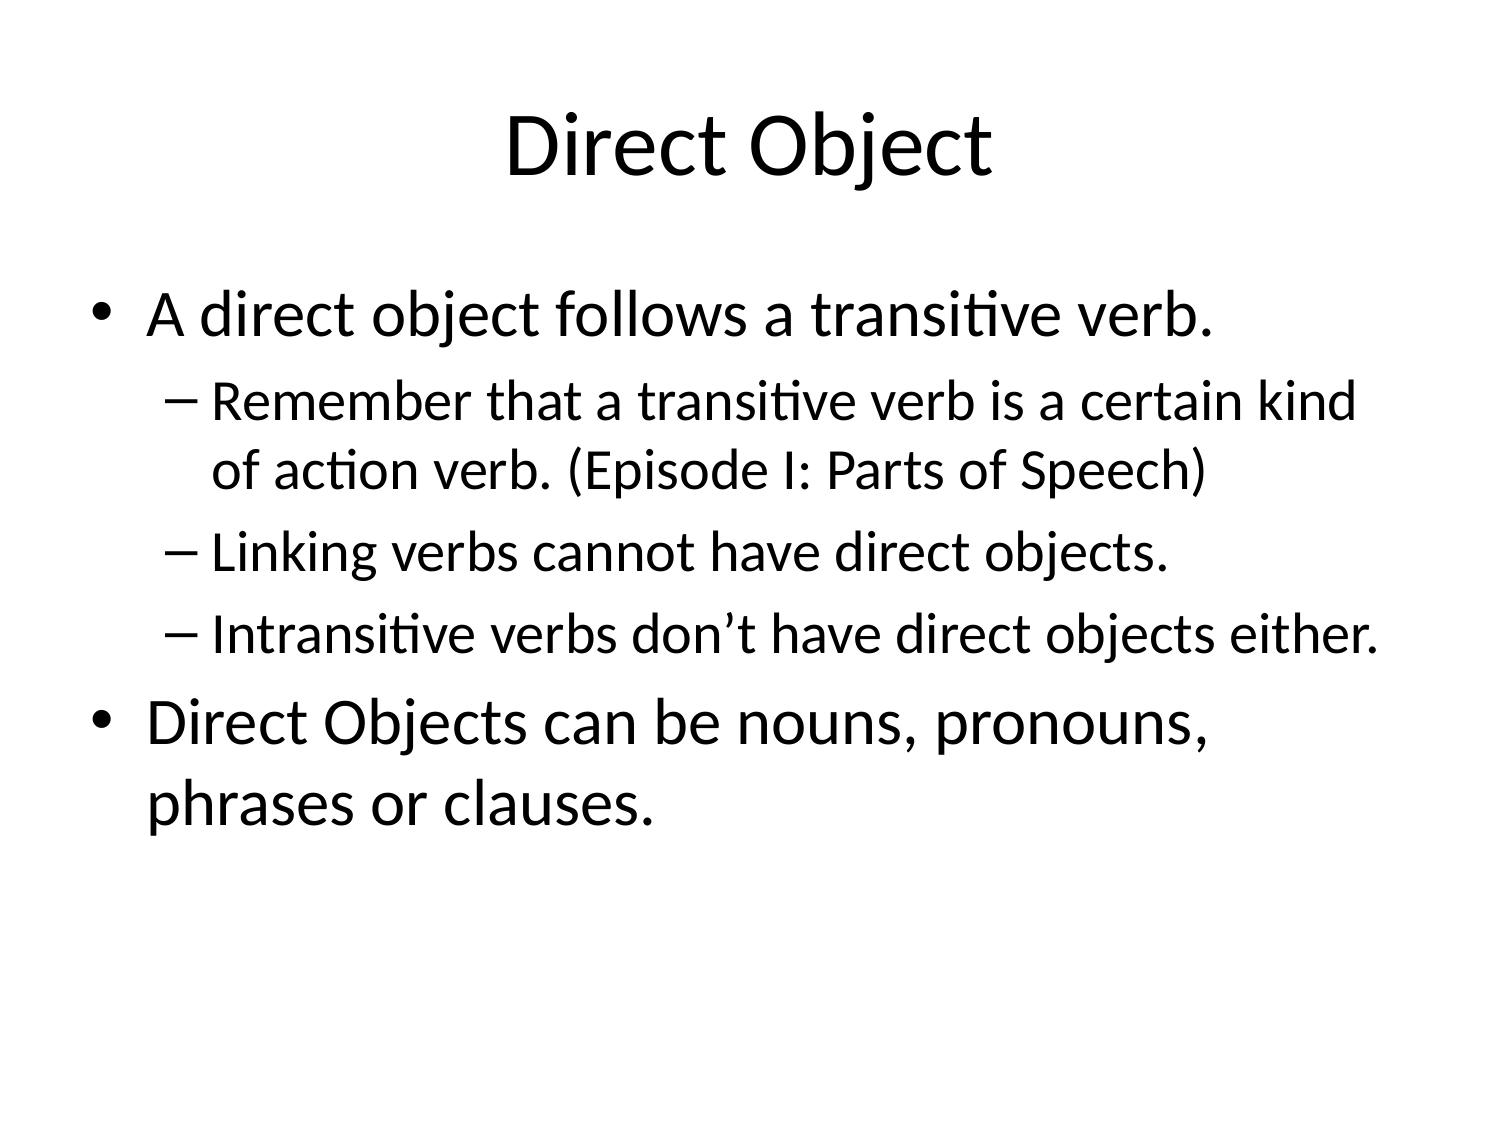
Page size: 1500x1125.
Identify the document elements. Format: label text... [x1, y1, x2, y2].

title Direct Object [75, 45, 1425, 233]
list A direct object follows a transitive verb. Remember that a transitive verb is a certain kind of action verb. (Episode I: Parts of Speech) Linking verbs cannot have direct objects. Intransitive verbs don’t have direct objects either. Direct Objects can be nouns, pronouns, phrases or clauses. [75, 262, 1425, 1005]
